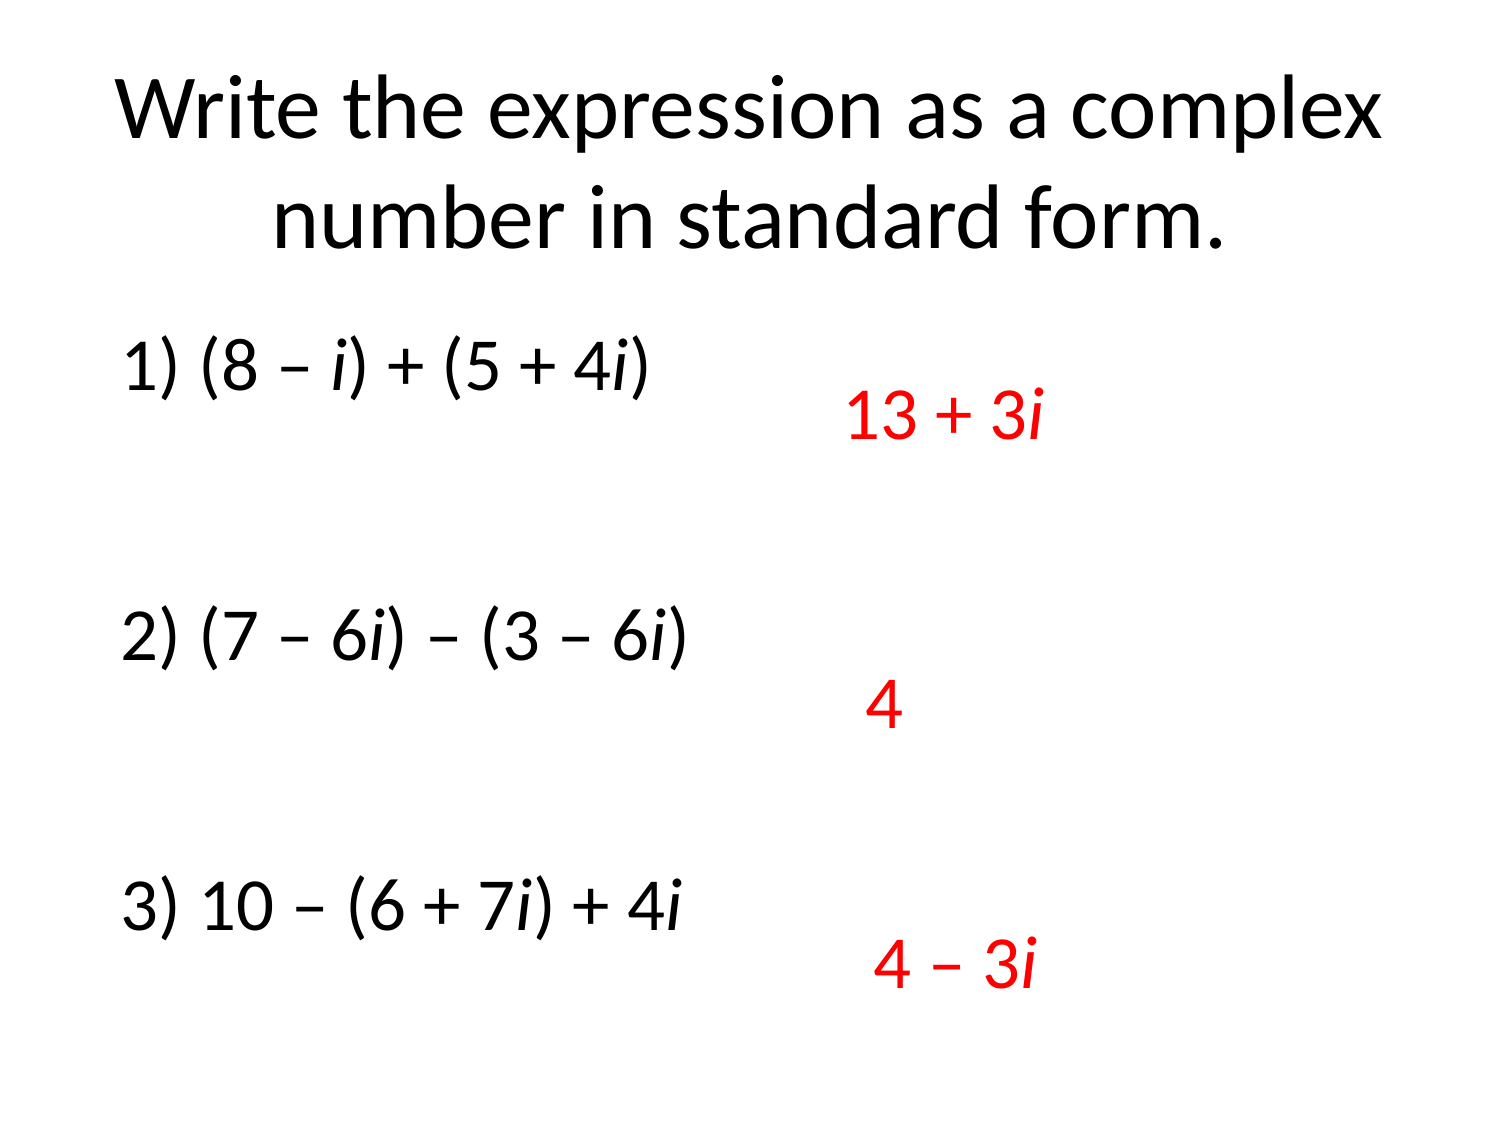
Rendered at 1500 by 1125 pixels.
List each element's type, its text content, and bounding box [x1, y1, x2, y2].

text_box 4 – 3i [858, 906, 1053, 1011]
text_box 13 + 3i [827, 357, 1060, 462]
text_box 1) (8 – i) + (5 + 4i) 2) (7 – 6i) – (3 – 6i) 3) 10 – (6 + 7i) + 4i [106, 307, 705, 953]
title Write the expression as a complex number in standard form. [75, 25, 1425, 289]
text_box 4 [851, 645, 919, 751]
